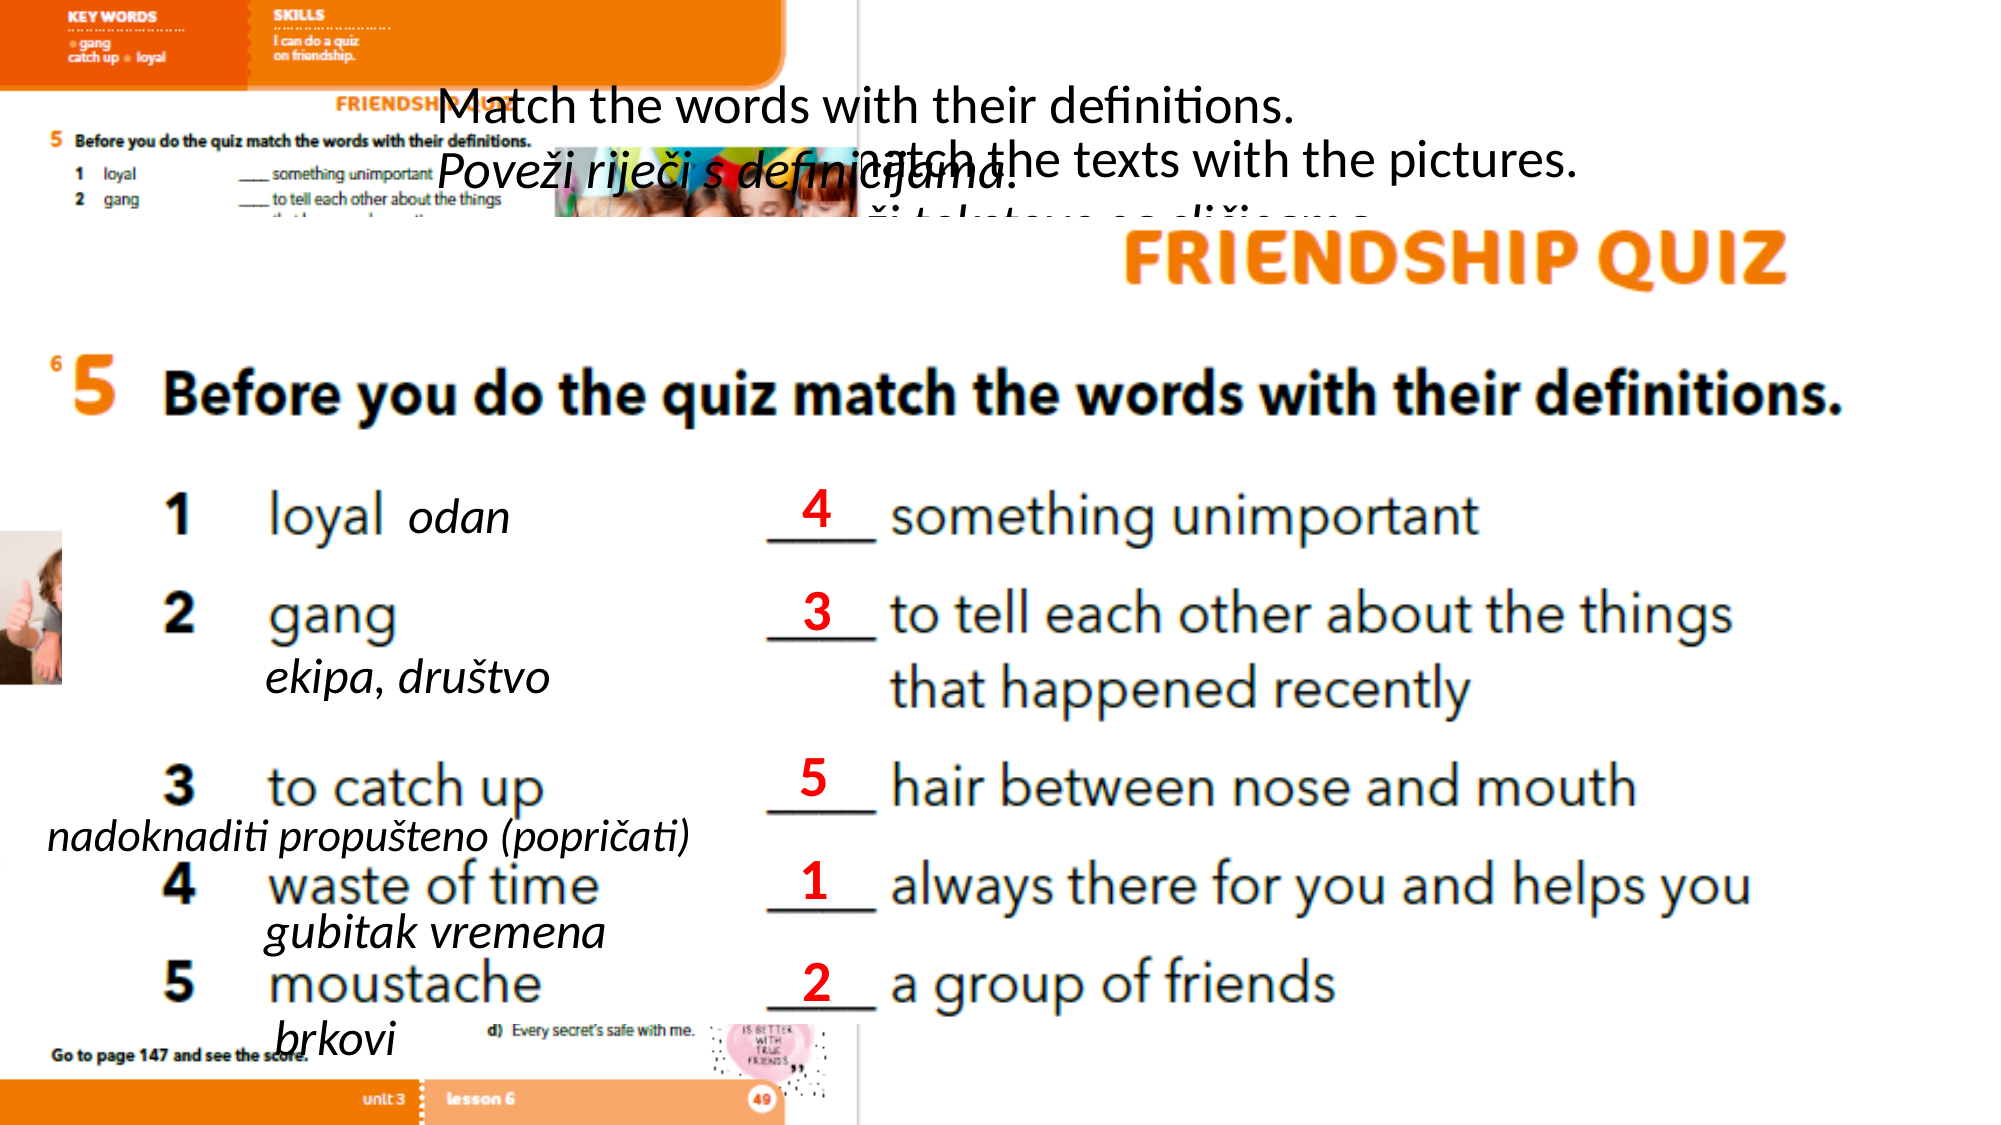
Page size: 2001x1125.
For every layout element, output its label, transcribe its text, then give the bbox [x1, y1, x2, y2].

text_box Click on the following link and match the texts with the pictures. Otvori sljedeću poveznicu i poveži tekstove sa sličicama. https://www.bookwidgets.com/play/t:qT4nrtTVJUNSK3wGxV+AqVgj2eYiz65vYAHgibpD3WVCRUtaODY= [861, 115, 1953, 441]
text_box Match the words with their definitions. Poveži riječi s definicijama. [861, 62, 1354, 208]
picture [0, 0, 1868, 1125]
